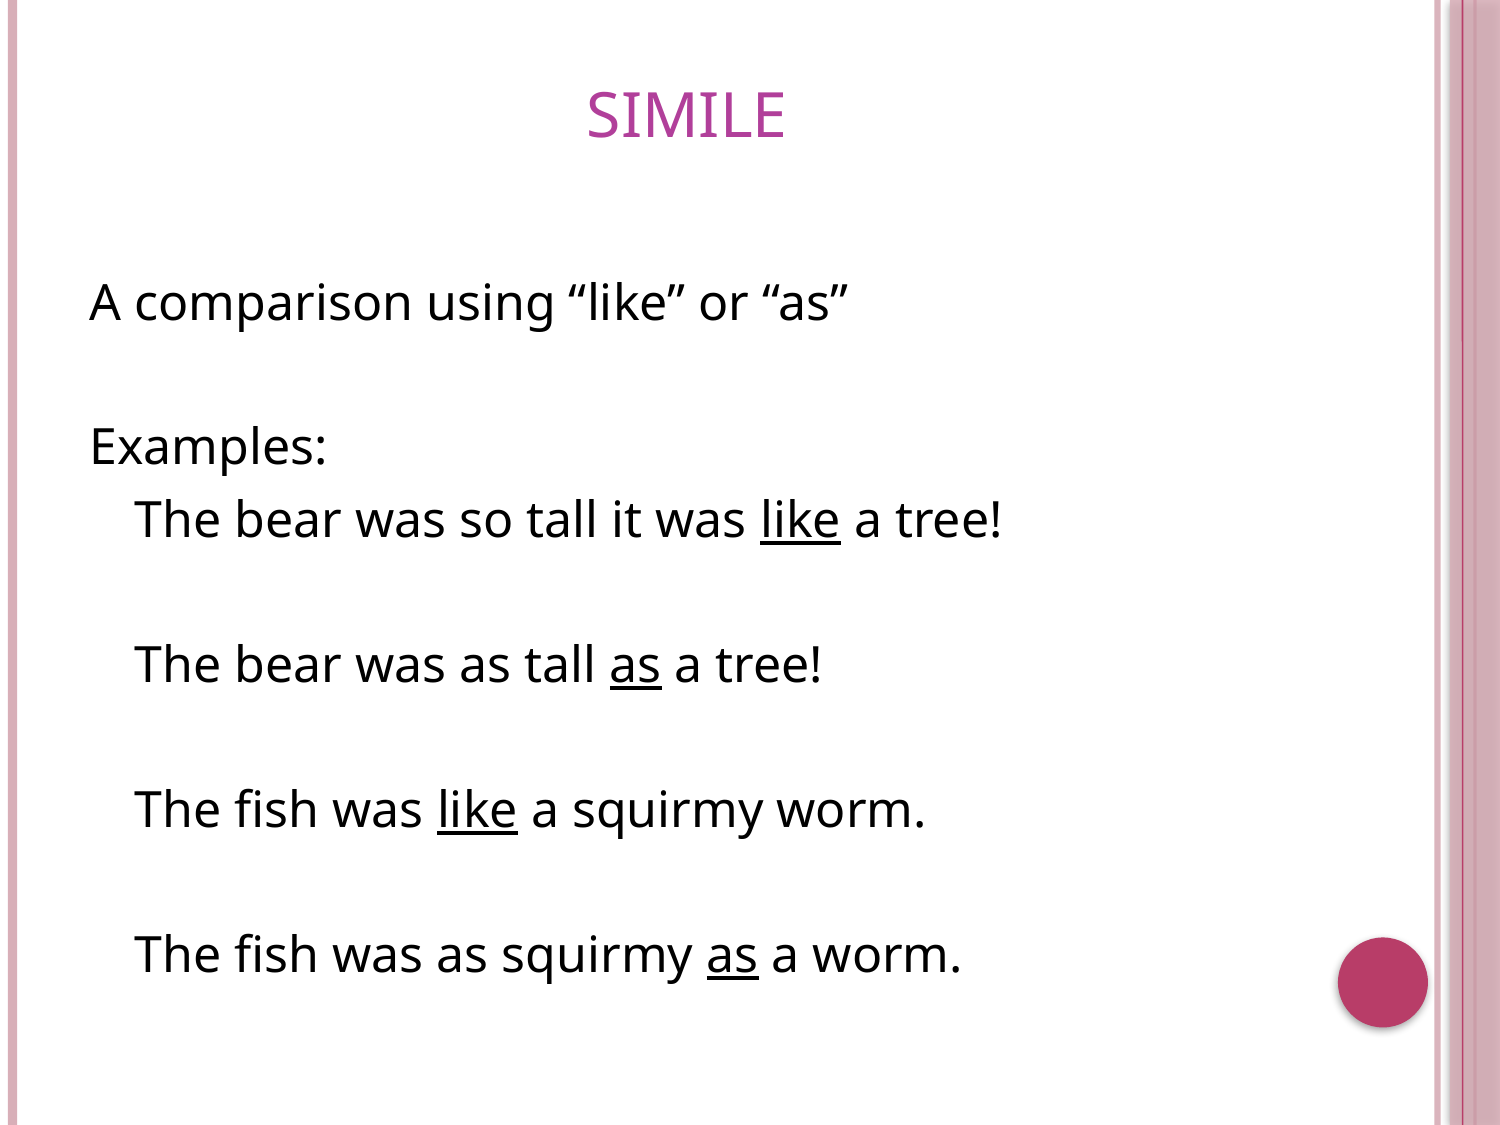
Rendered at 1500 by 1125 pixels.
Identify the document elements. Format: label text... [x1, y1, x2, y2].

list A comparison using “like” or “as” Examples: The bear was so tall it was like a tree! The bear was as tall as a tree! The fish was like a squirmy worm. The fish was as squirmy as a worm. [75, 262, 1300, 1062]
title SIMILE [75, 45, 1300, 233]
